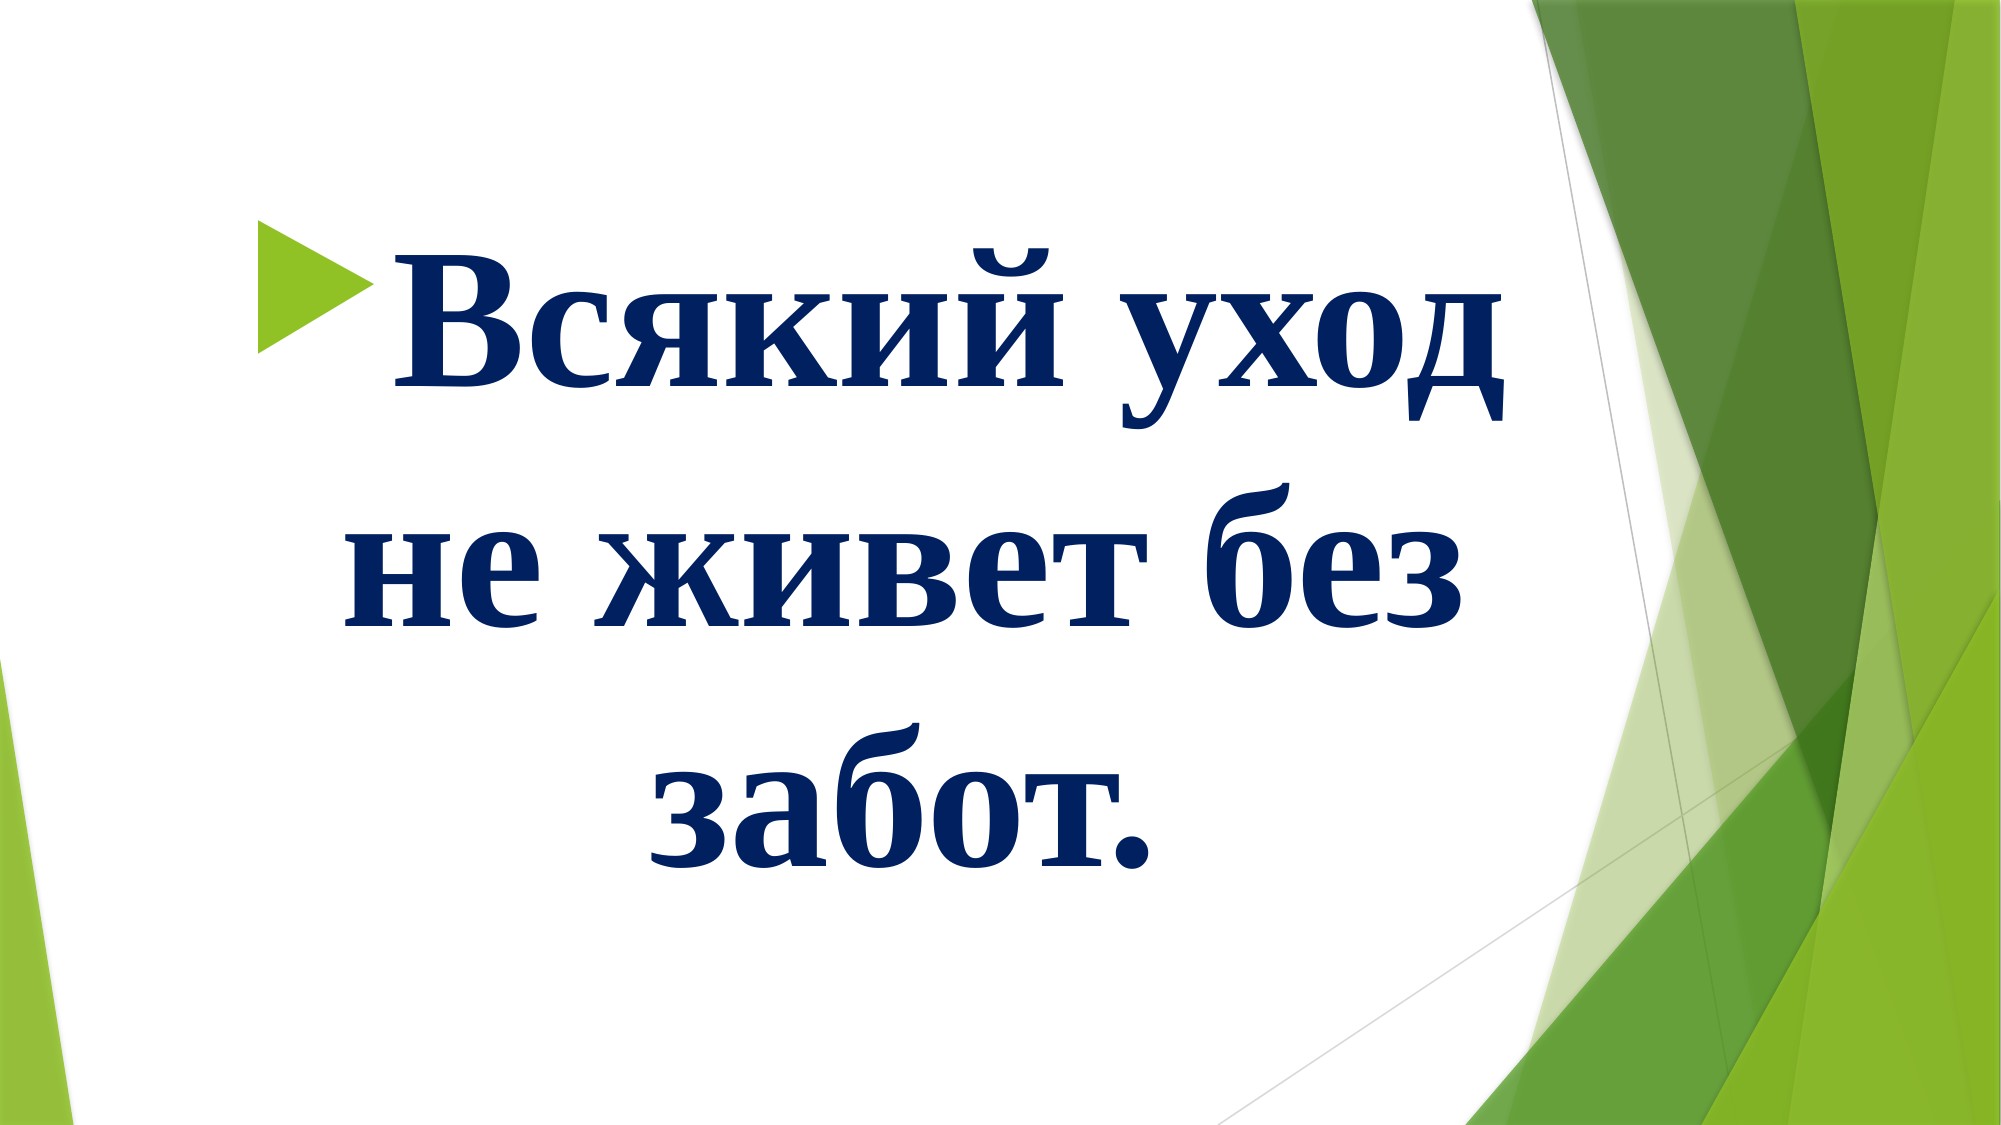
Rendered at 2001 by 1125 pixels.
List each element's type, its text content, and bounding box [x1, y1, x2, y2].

list Всякий уход не живет без забот. [106, 179, 1645, 992]
